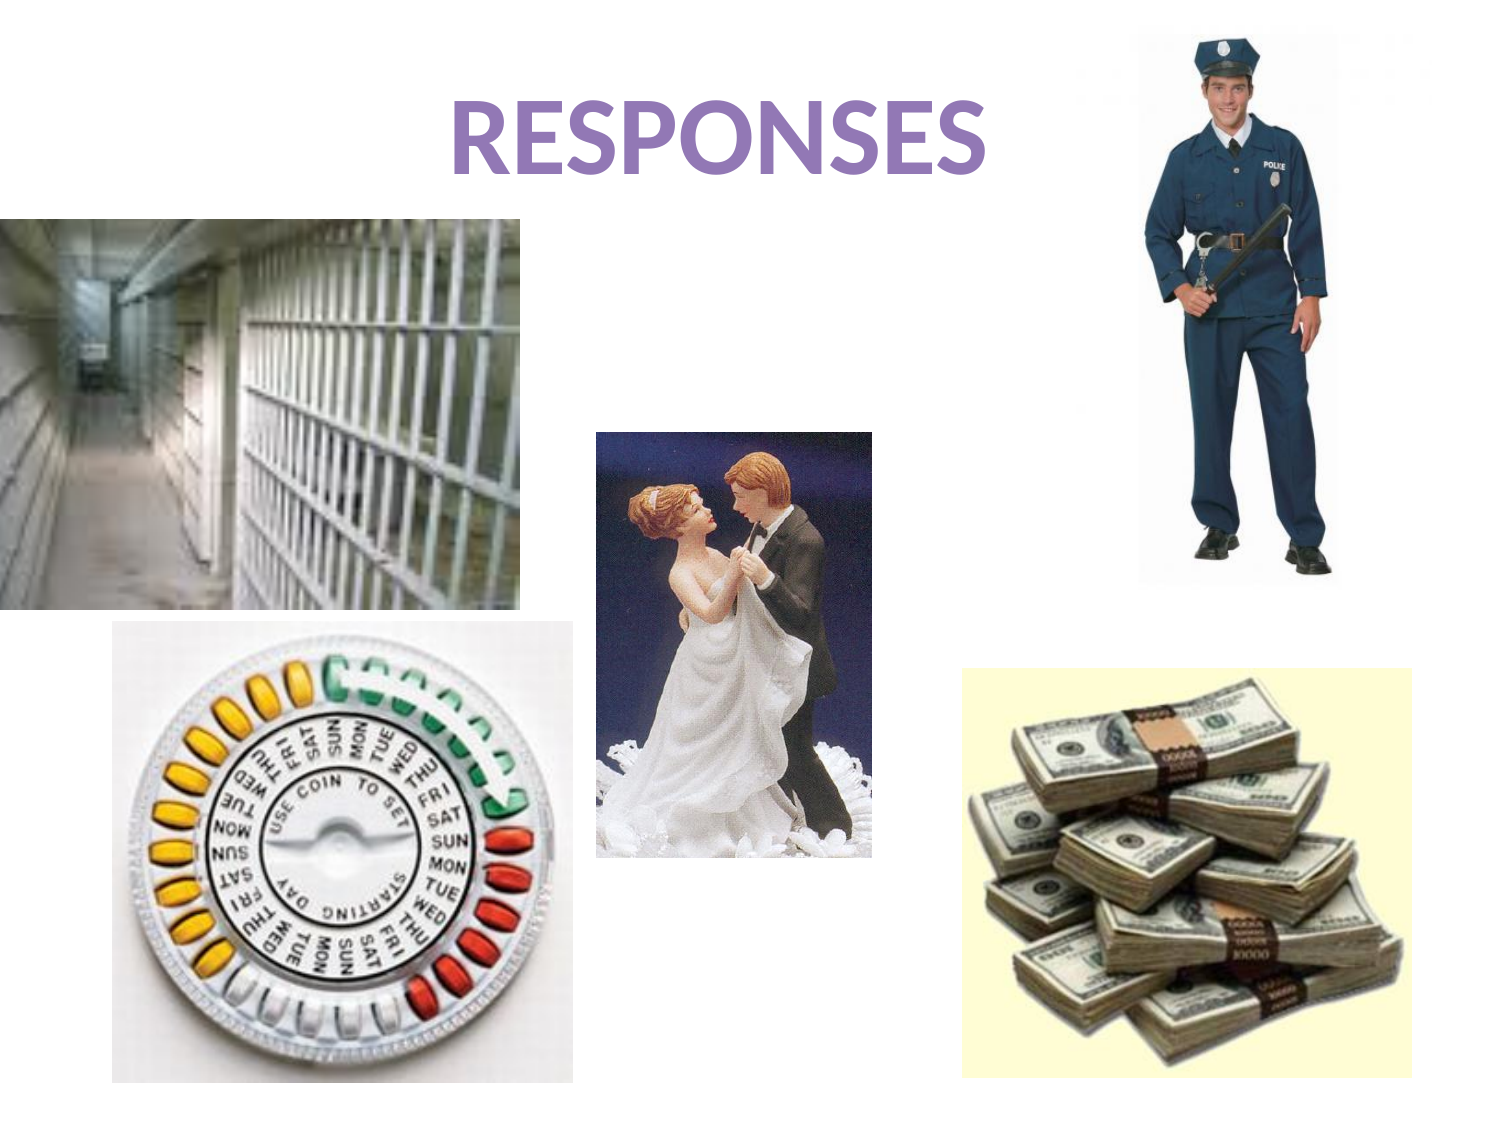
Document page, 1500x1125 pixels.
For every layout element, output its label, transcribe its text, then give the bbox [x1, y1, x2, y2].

picture [596, 432, 872, 859]
picture [1068, 0, 1432, 605]
picture [0, 219, 520, 610]
picture [962, 668, 1412, 1079]
picture [111, 621, 574, 1083]
text_box RESPONSES [433, 54, 1005, 205]
